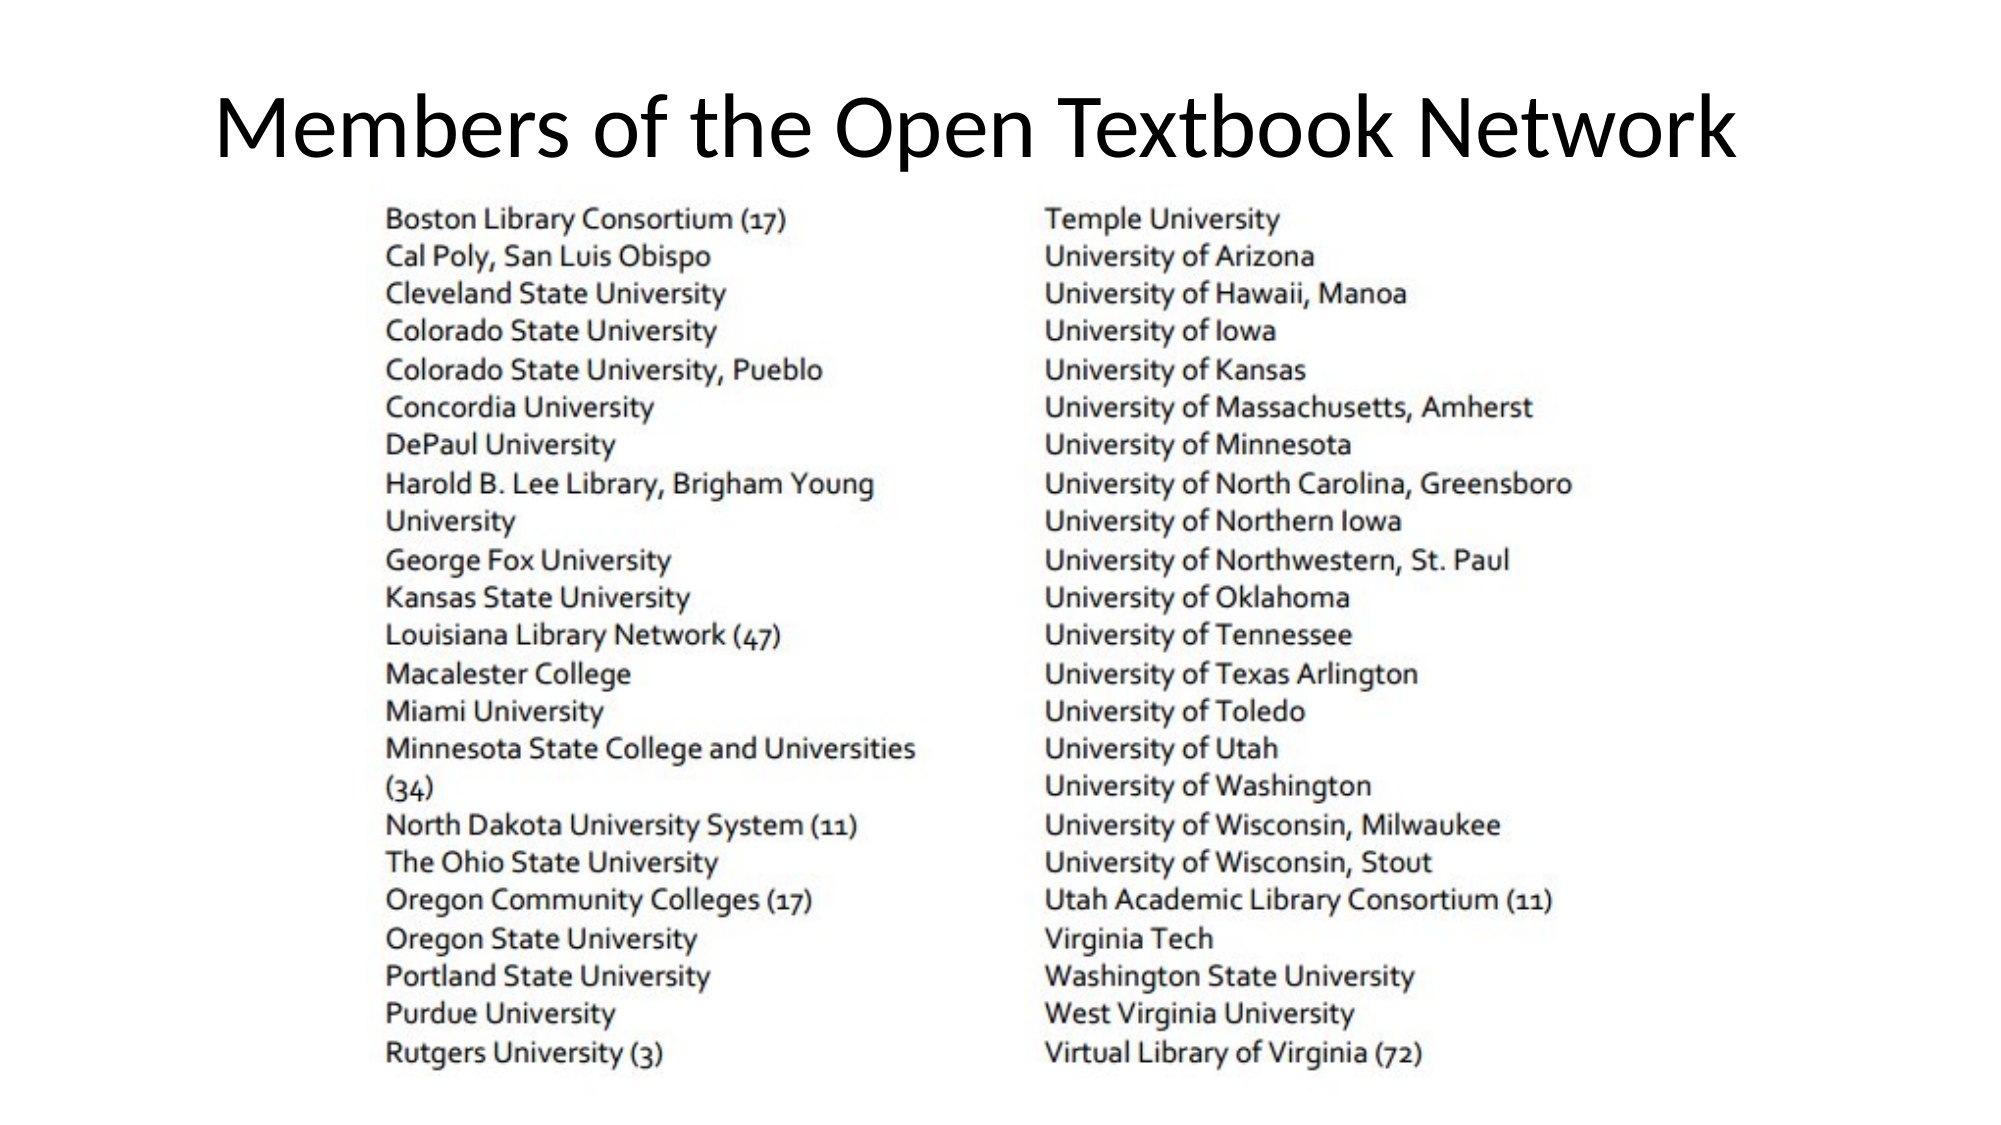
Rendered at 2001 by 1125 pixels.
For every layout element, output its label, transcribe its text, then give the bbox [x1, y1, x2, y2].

picture [366, 184, 1602, 1104]
text_box Members of the Open Textbook Network [199, 58, 1769, 183]
